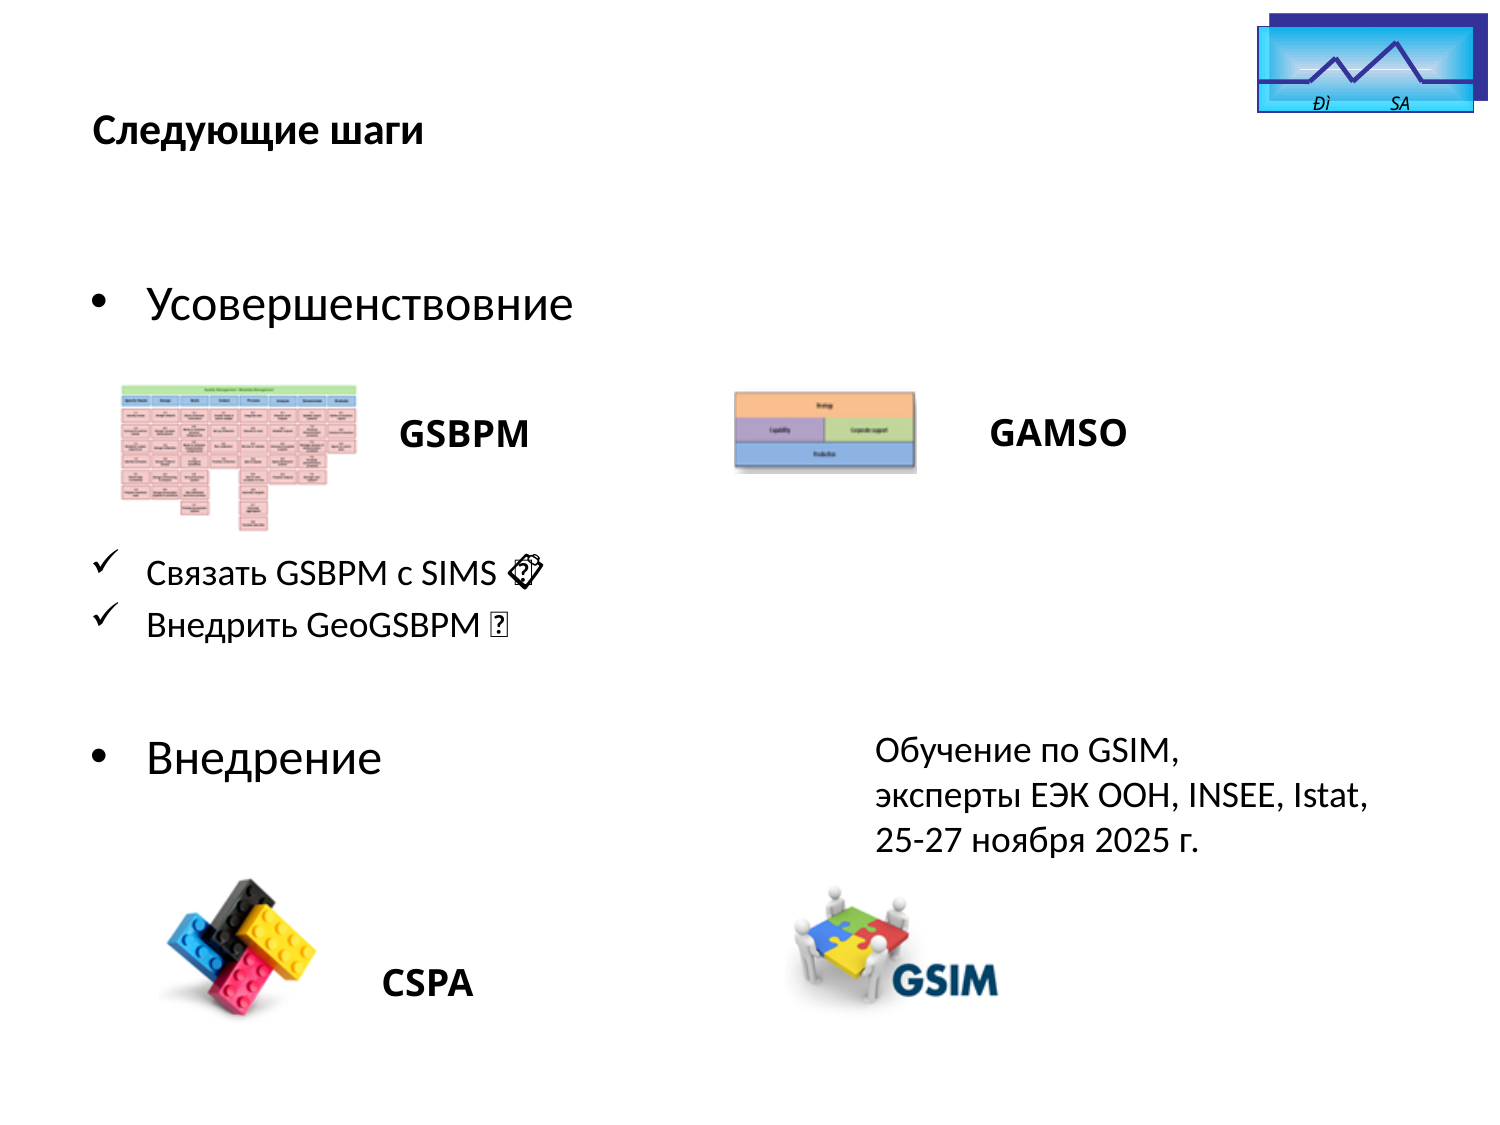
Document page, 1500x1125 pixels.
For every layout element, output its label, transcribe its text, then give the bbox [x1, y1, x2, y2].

picture [785, 868, 1008, 1035]
list Усовершенствовние Связать GSBPM с SIMS 🔗 📋 Внедрить GeoGSBPM ✅ Внедрение [75, 262, 1425, 1005]
text_box Обучение по GSIM, эксперты ЕЭК ООН, INSEE, Istat, 25-27 ноября 2025 г. [860, 717, 1388, 868]
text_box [1257, 26, 1474, 125]
text_box GAMSO [974, 401, 1266, 462]
picture [117, 382, 359, 533]
text_box CSPA [366, 951, 644, 1012]
text_box GSBPM [383, 402, 585, 462]
title Следующие шаги [78, 45, 1425, 161]
picture [733, 387, 918, 475]
picture [159, 862, 320, 1026]
